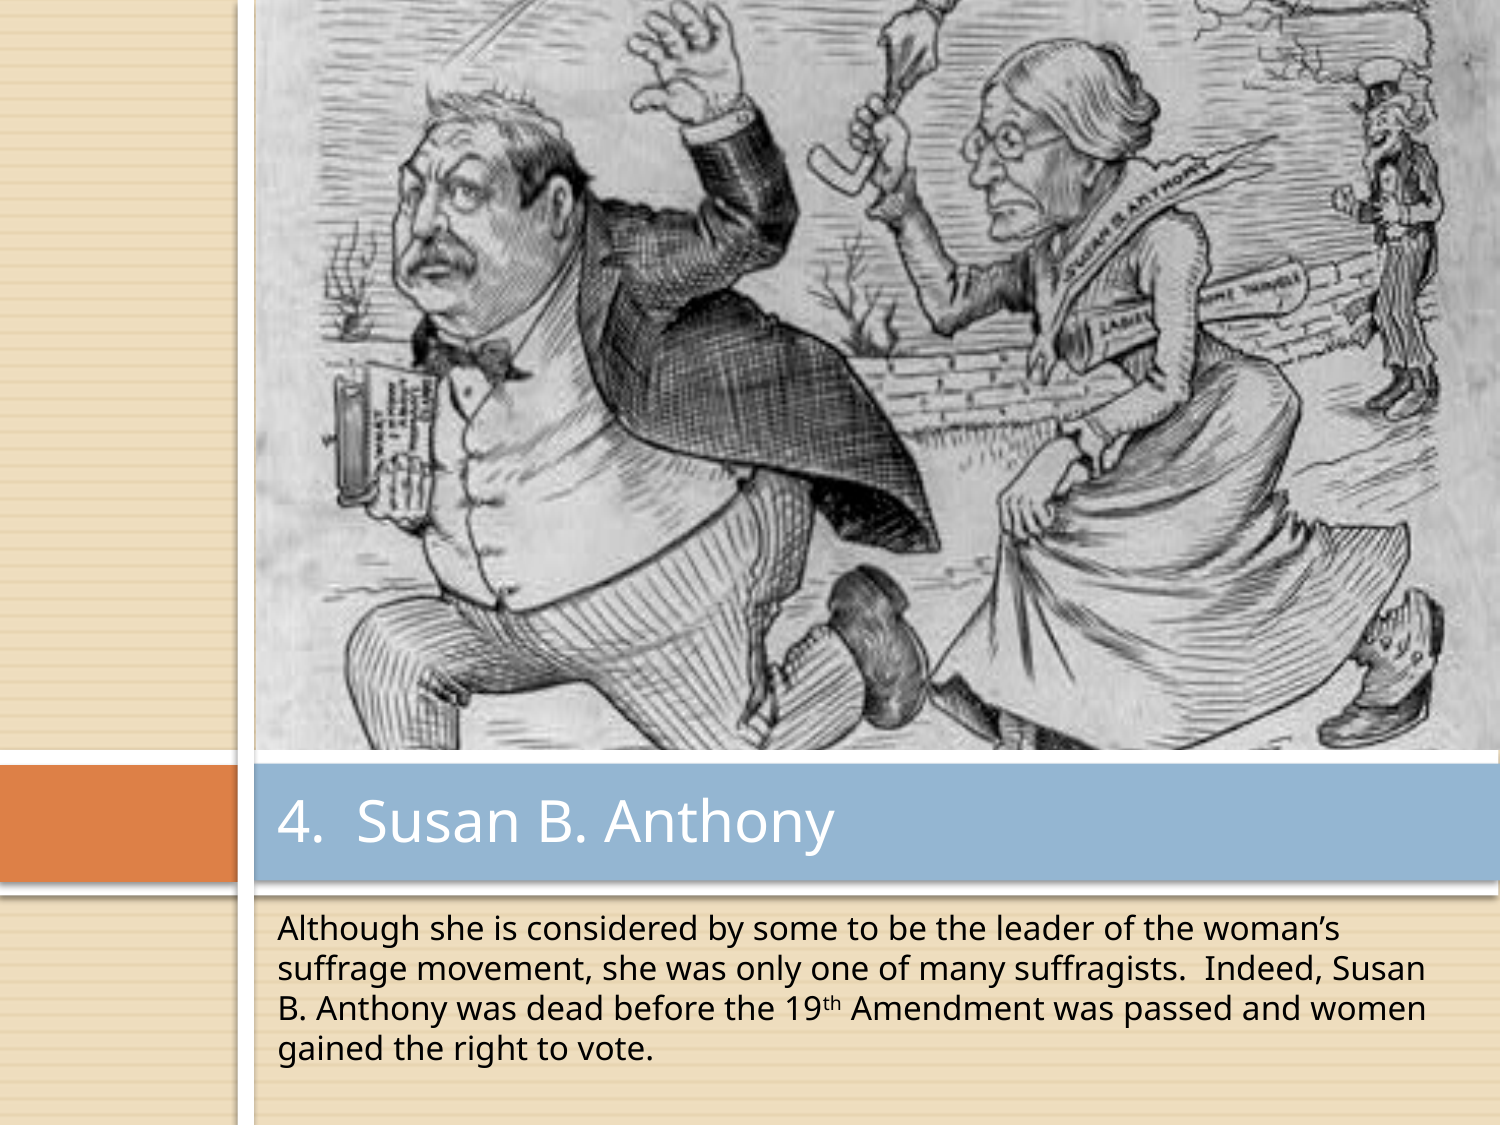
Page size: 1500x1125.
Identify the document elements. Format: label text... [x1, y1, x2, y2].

picture [255, 0, 1500, 750]
list Although she is considered by some to be the leader of the woman’s suffrage movement, she was only one of many suffragists. Indeed, Susan B. Anthony was dead before the 19th Amendment was passed and women gained the right to vote. [262, 900, 1463, 1075]
title 4. Susan B. Anthony [262, 762, 1463, 875]
